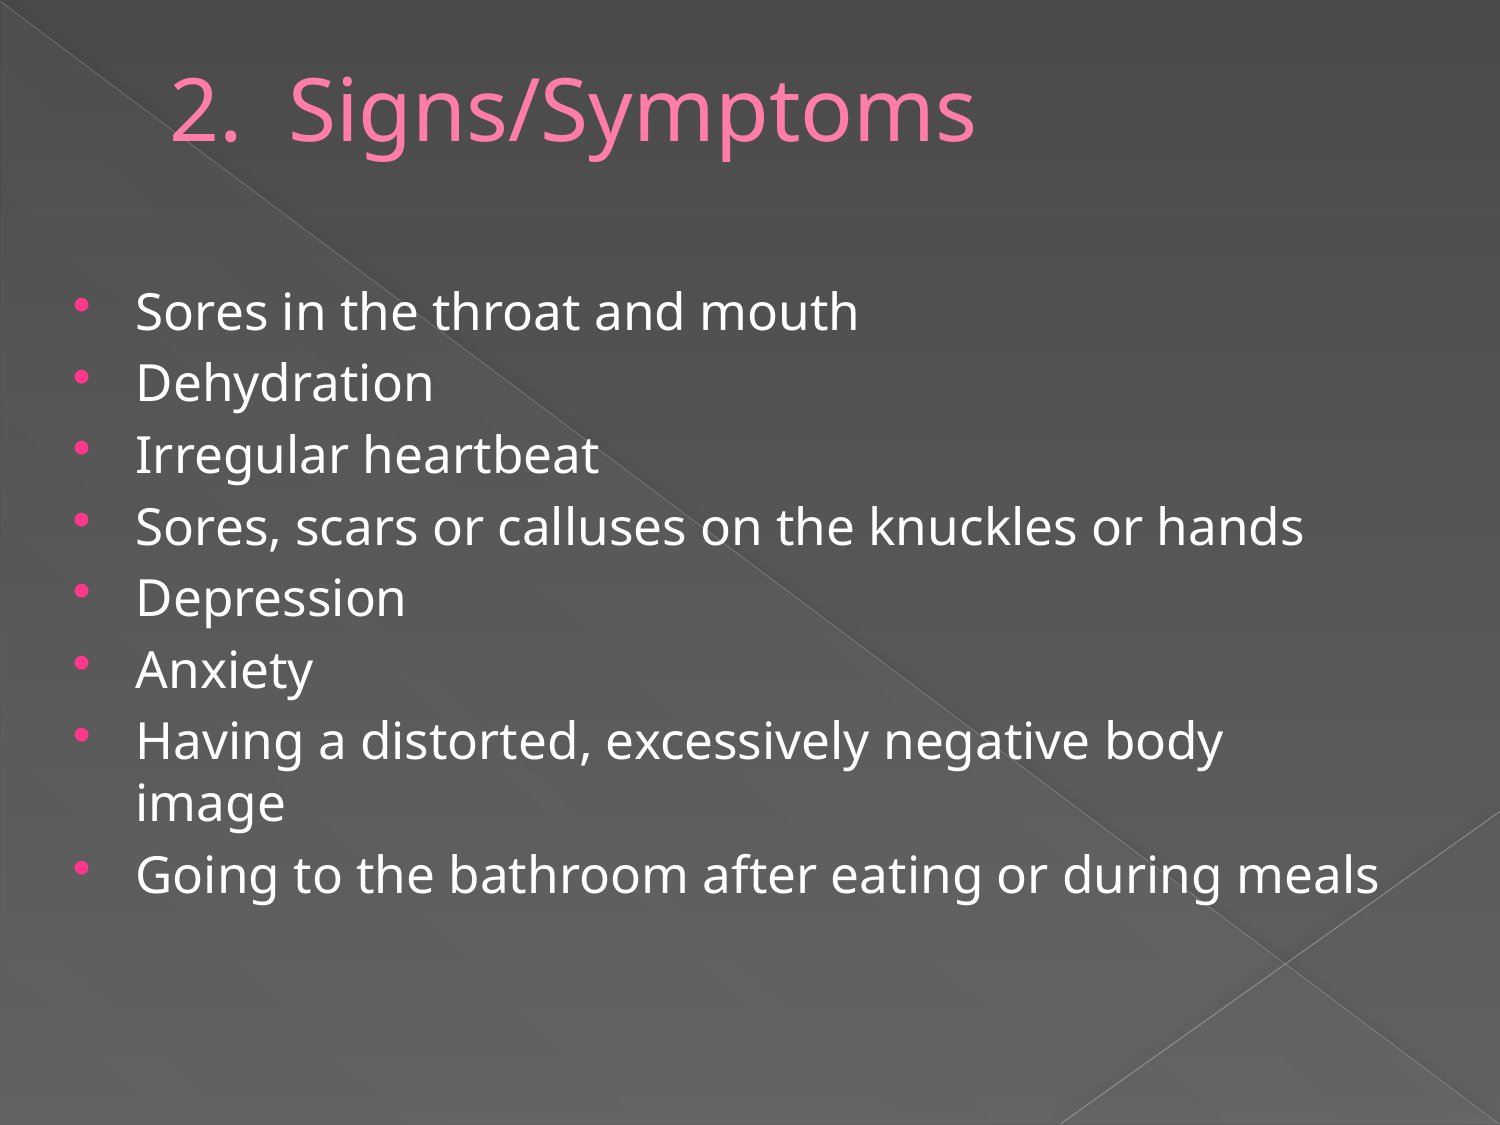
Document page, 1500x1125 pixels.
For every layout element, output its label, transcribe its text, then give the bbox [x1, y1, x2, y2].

title 2. Signs/Symptoms [75, 43, 1425, 274]
list Sores in the throat and mouth Dehydration Irregular heartbeat Sores, scars or calluses on the knuckles or hands Depression Anxiety Having a distorted, excessively negative body image Going to the bathroom after eating or during meals [50, 200, 1400, 950]
